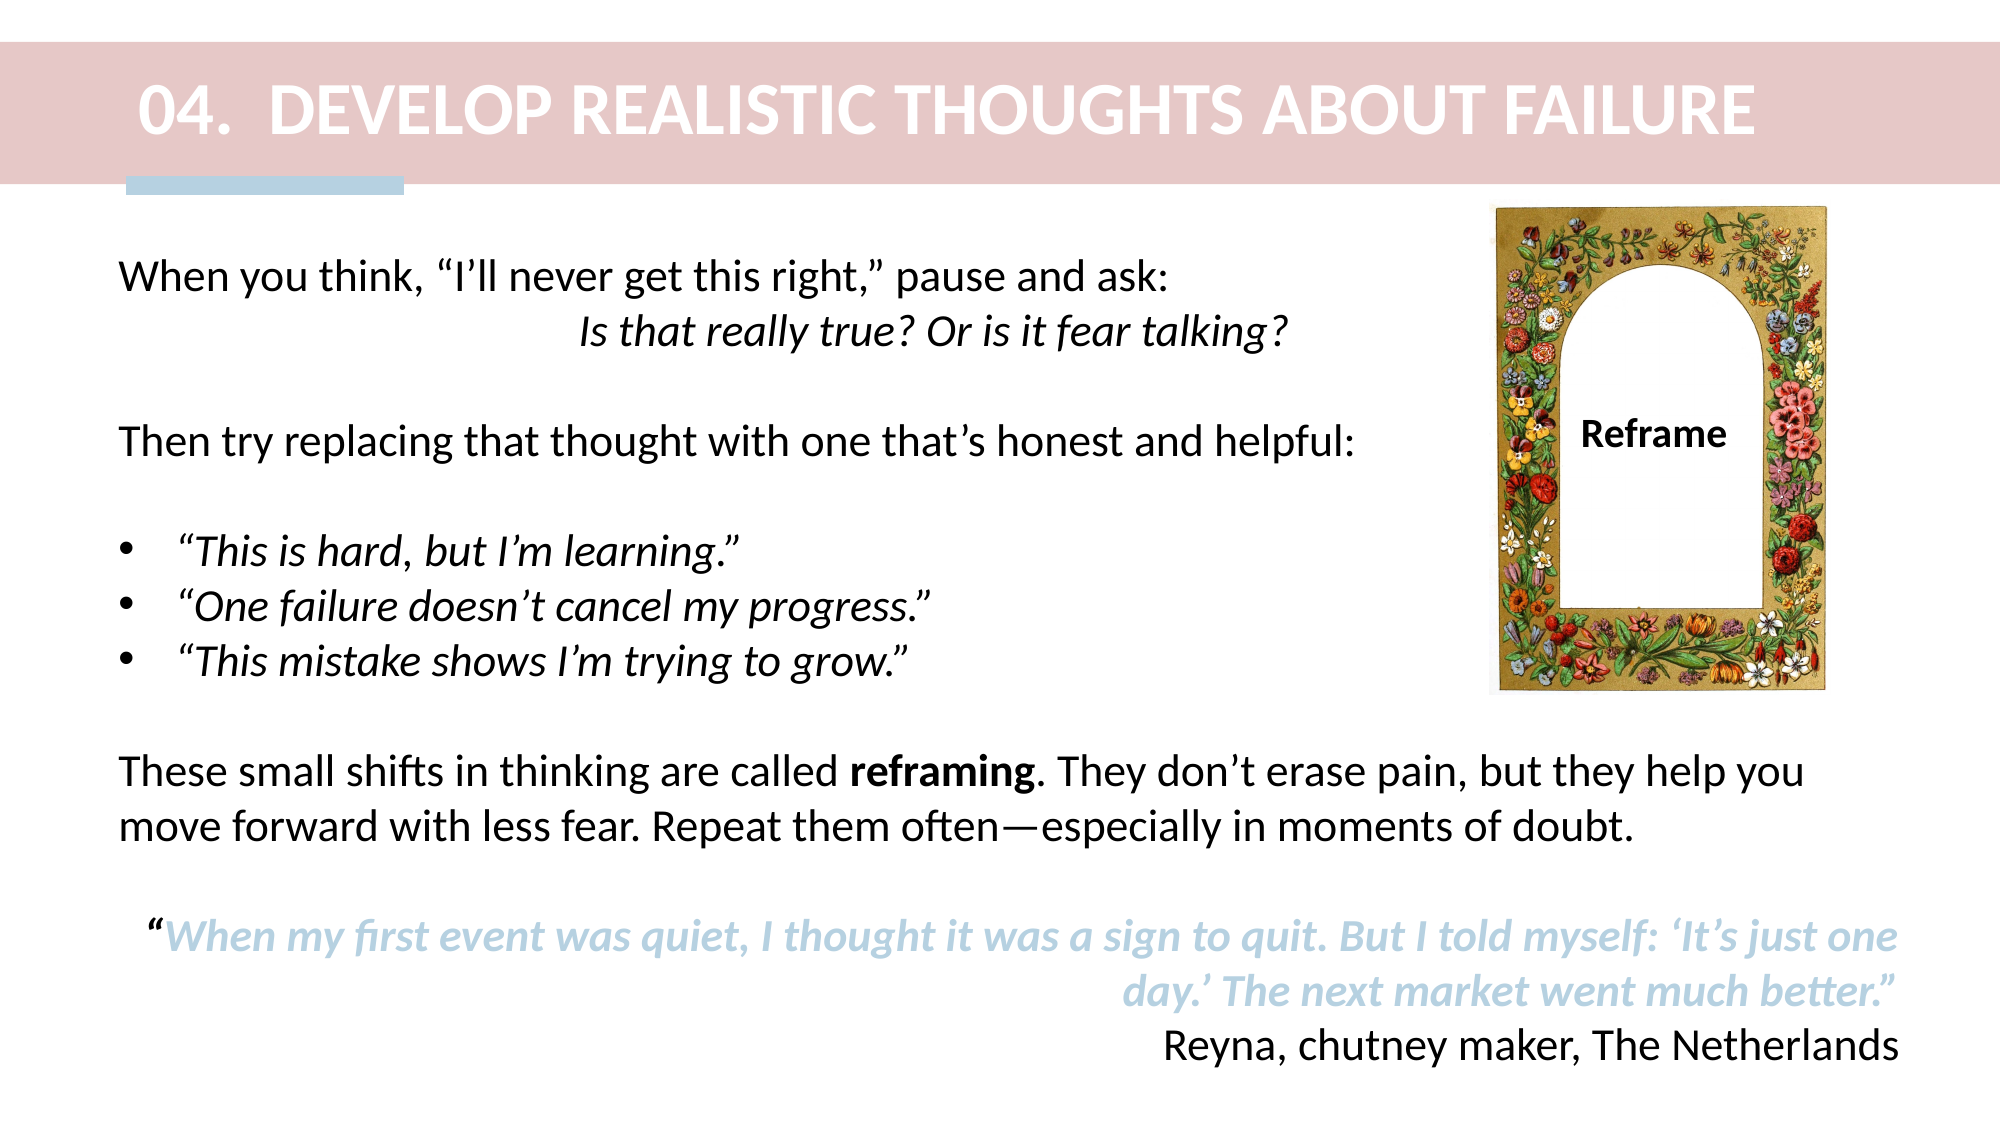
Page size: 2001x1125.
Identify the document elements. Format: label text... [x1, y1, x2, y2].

list 04. DEVELOP REALISTIC THOUGHTS ABOUT FAILURE [123, 51, 2000, 170]
text_box When you think, “I’ll never get this right,” pause and ask: Is that really true? Or is it fear talking? Then try replacing that thought with one that’s honest and helpful: “This is hard, but I’m learning.” “One failure doesn’t cancel my progress.” “This mistake shows I’m trying to grow.” These small shifts in thinking are called reframing. They don’t erase pain, but they help you move forward with less fear. Repeat them often—especially in moments of doubt. “When my first event was quiet, I thought it was a sign to quit. But I told myself: ‘It’s just one day.’ The next market went much better.” Reyna, chutney maker, The Netherlands [103, 237, 1915, 1078]
picture [1489, 199, 1831, 695]
